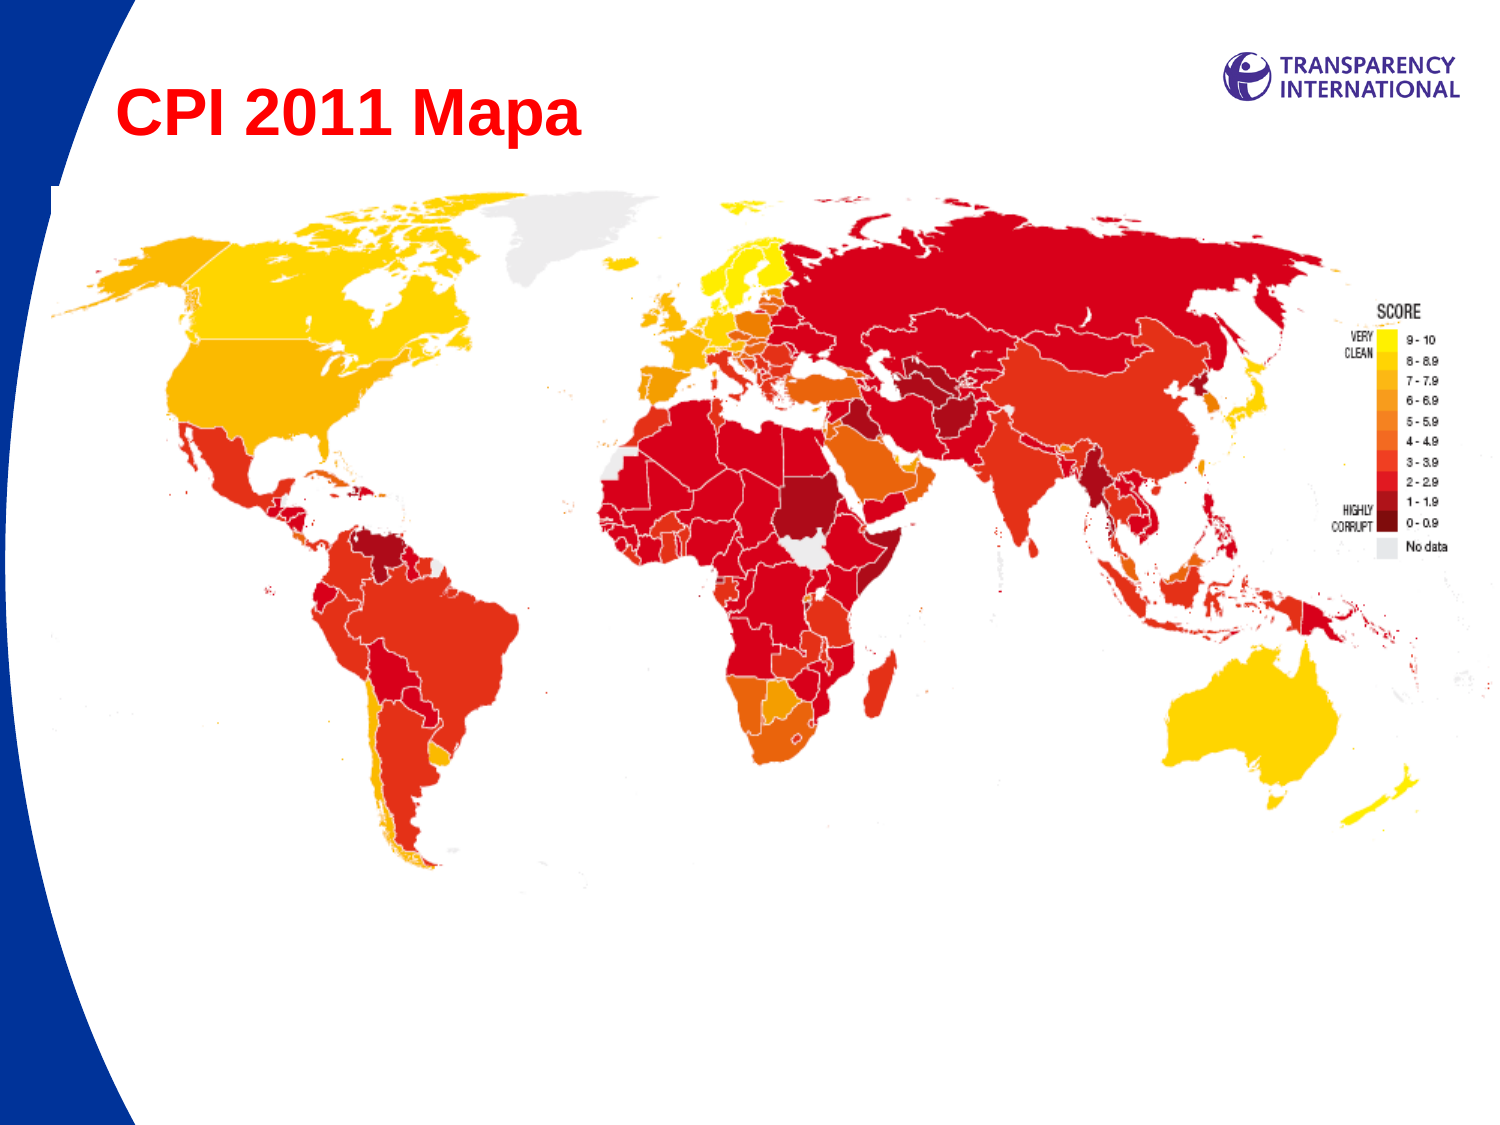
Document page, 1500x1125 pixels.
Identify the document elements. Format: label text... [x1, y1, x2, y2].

picture [51, 186, 1500, 913]
picture [1376, 42, 1464, 103]
title CPI 2011 Mapa [100, 42, 1376, 168]
